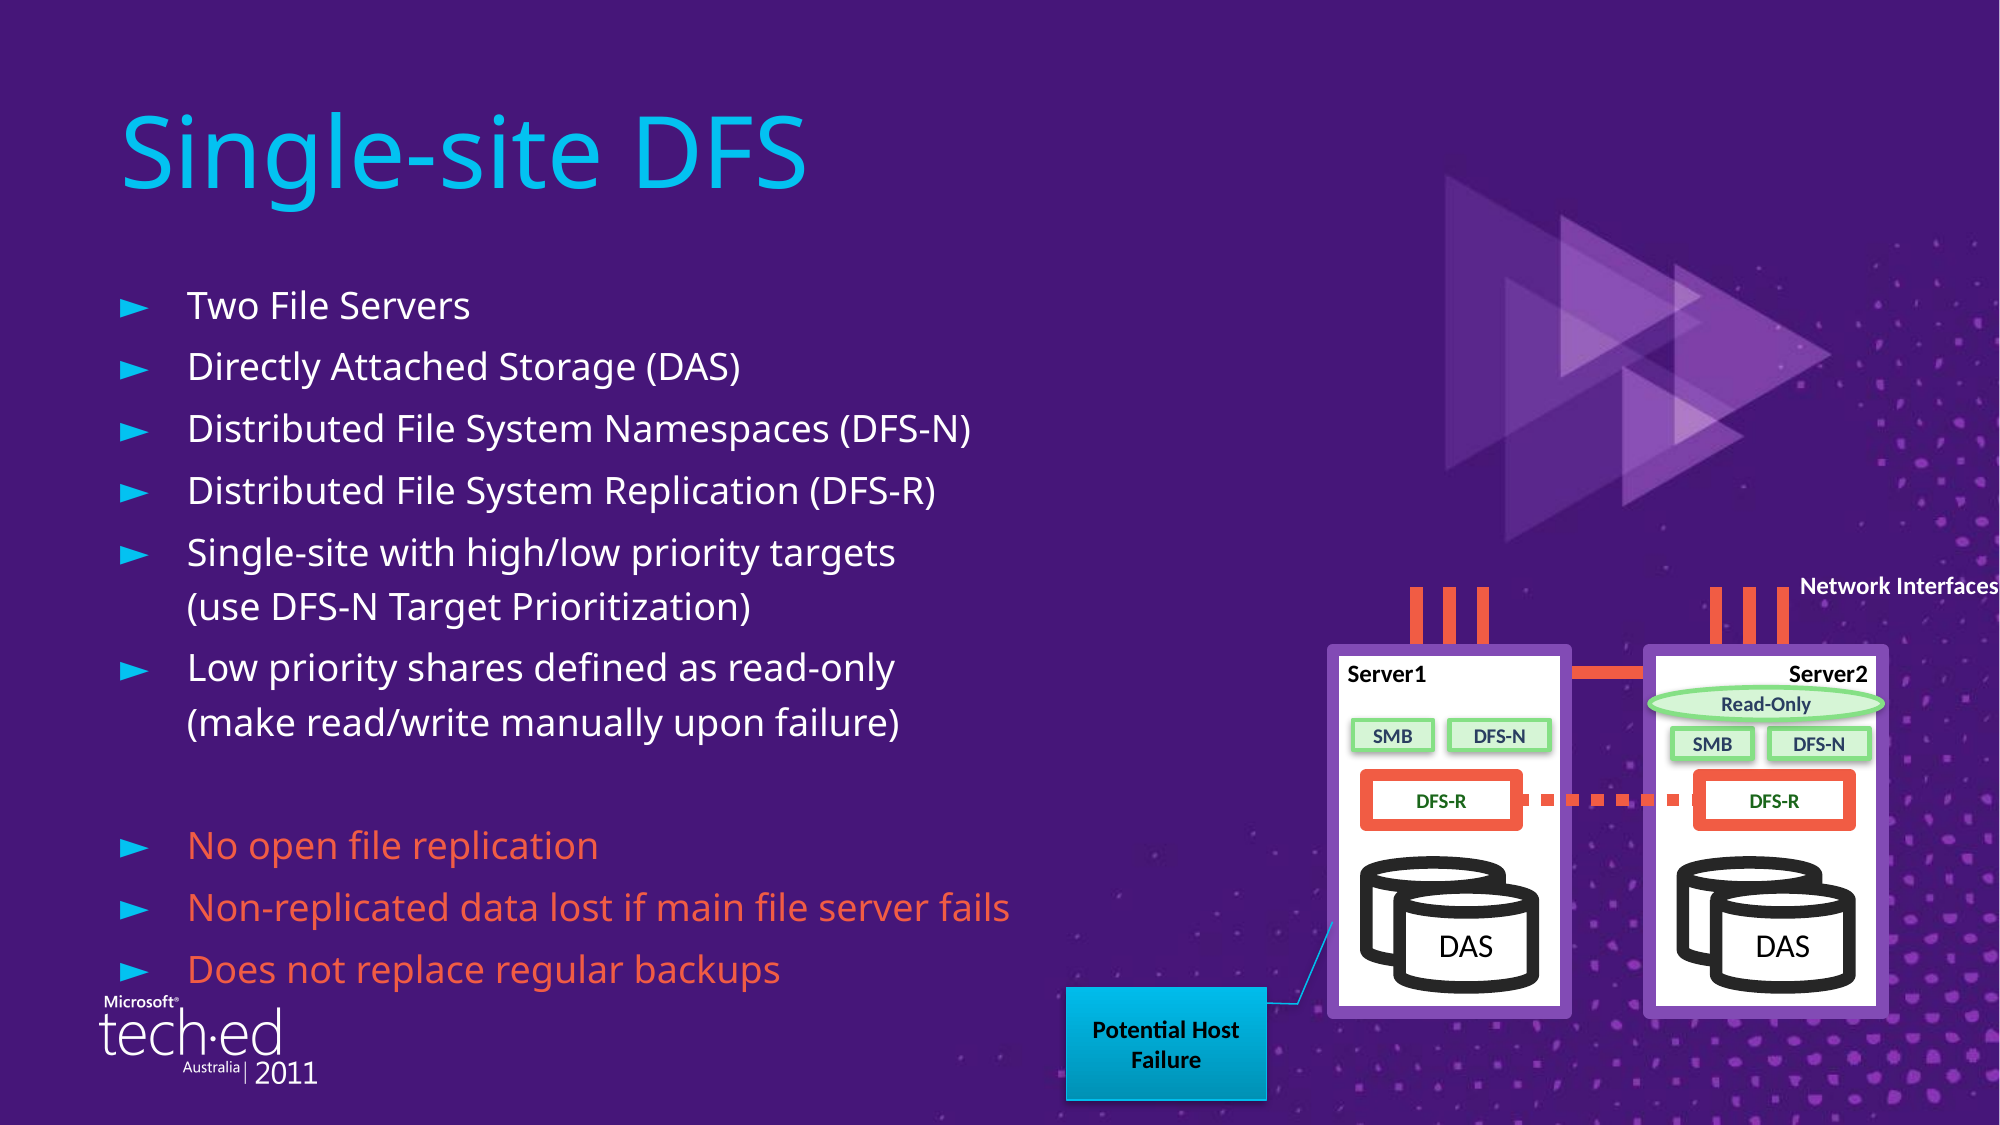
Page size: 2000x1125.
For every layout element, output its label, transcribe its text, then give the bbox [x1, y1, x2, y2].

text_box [1516, 801, 1529, 806]
text_box [1331, 648, 1568, 1014]
text_box DFS-N [1769, 728, 1870, 759]
text_box Server2 [1649, 650, 1883, 695]
text_box [1647, 712, 1885, 1014]
text_box Network Interfaces [1766, 561, 2000, 607]
text_box DAS [1397, 885, 1535, 990]
text_box SMB [1352, 719, 1434, 751]
text_box DAS [1714, 885, 1852, 990]
text_box SMB [1672, 728, 1753, 759]
text_box DFS-R [1698, 773, 1852, 827]
text_box DAS [1680, 860, 1819, 963]
text_box Server1 [1332, 650, 1567, 695]
text_box DFS-R [1364, 773, 1518, 827]
text_box Read-Only [1648, 686, 1884, 721]
picture [0, 0, 2000, 1125]
text_box DAS [1364, 860, 1502, 963]
list Two File Servers Directly Attached Storage (DAS) Distributed File System Namespaces (DFS-N) Distributed File System Replication (DFS-R) Single-site with high/low priority targets (use DFS-N Target Prioritization) Low priority shares defined as read-only (make read/write manually upon failure) No open file replication Non-replicated data lost if main file server fails Does not replace regular backups [99, 262, 1900, 1005]
text_box Potential Host Failure [1066, 921, 1334, 1101]
text_box [1647, 648, 1885, 700]
text_box DFS-N [1449, 719, 1550, 751]
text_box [1692, 801, 1700, 806]
title Single-site DFS [99, 54, 1900, 243]
